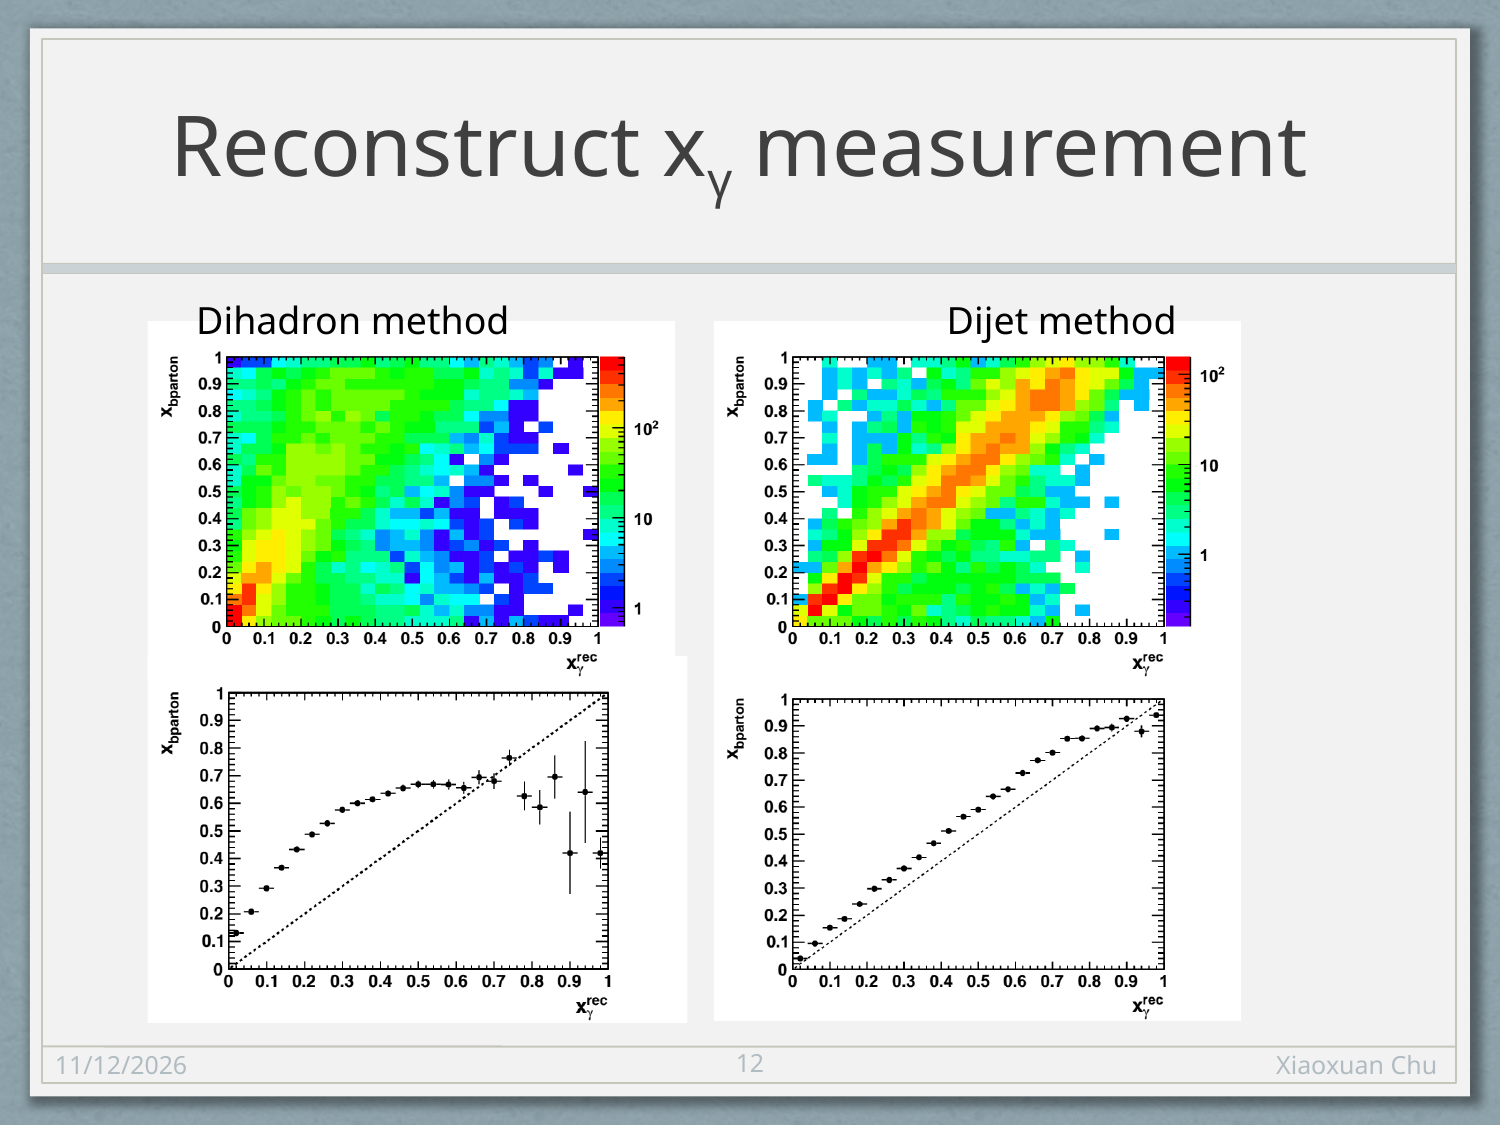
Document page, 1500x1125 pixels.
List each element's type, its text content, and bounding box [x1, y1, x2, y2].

text_box Dijet method [931, 289, 1295, 349]
text_box Dihadron method [181, 289, 544, 314]
slide_number 12 [687, 1042, 813, 1088]
picture [713, 321, 1242, 1022]
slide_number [39, 1045, 390, 1088]
title Reconstruct xγ measurement [147, 40, 1353, 260]
picture [147, 321, 688, 1023]
footer Xiaoxuan Chu [977, 1045, 1453, 1088]
